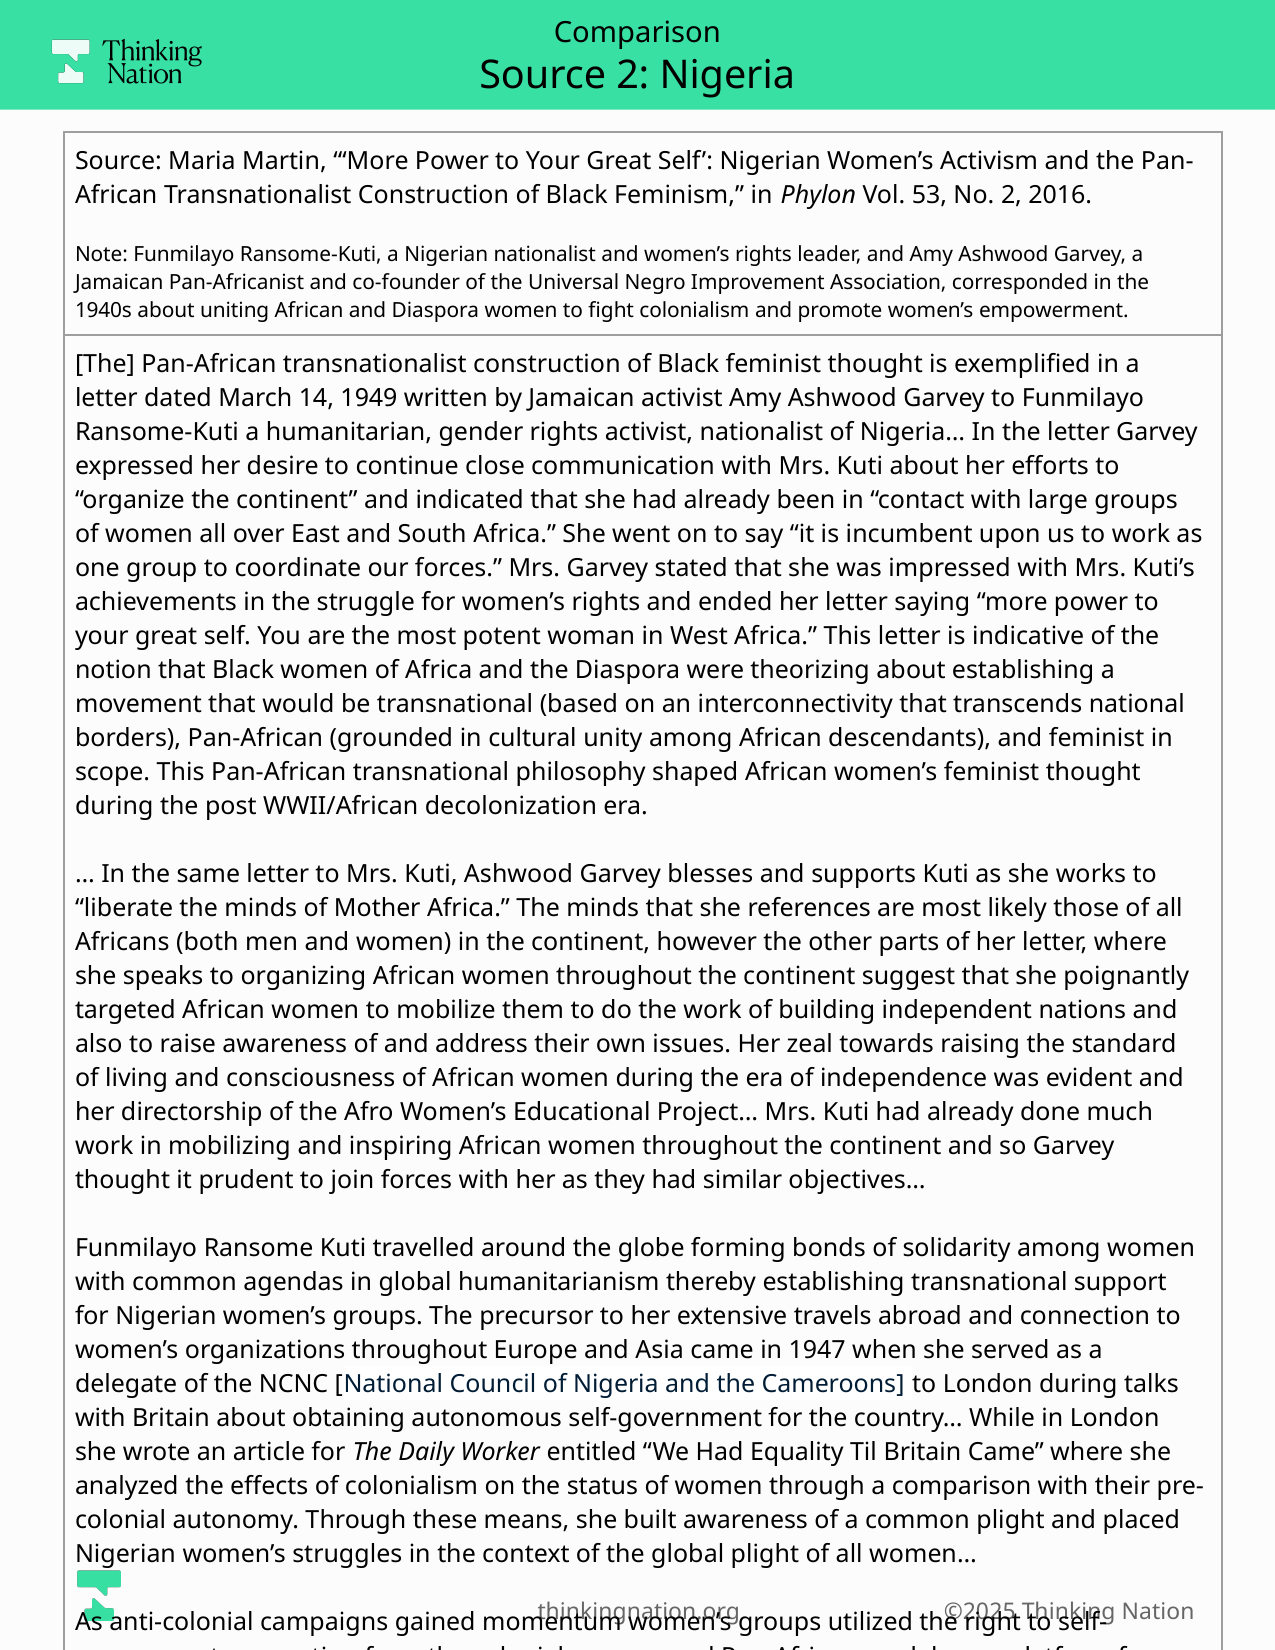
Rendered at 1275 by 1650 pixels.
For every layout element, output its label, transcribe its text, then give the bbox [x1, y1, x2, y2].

picture [63, 1560, 134, 1631]
table_header Source: Maria Martin, “‘More Power to Your Great Self’: Nigerian Women’s Activism and the Pan-African Transnationalist Construction of Black Feminism,” in Phylon Vol. 53, No. 2, 2016. Note: Funmilayo Ransome-Kuti, a Nigerian nationalist and women’s rights leader, and Amy Ashwood Garvey, a Jamaican Pan-Africanist and co-founder of the Universal Negro Improvement Association, corresponded in the 1940s about uniting African and Diaspora women to fight colonialism and promote women’s empowerment. [65, 133, 1221, 334]
text_box Comparison Source 2: Nigeria [0, 0, 1275, 110]
table_cell [The] Pan-African transnationalist construction of Black feminist thought is exemplified in a letter dated March 14, 1949 written by Jamaican activist Amy Ashwood Garvey to Funmilayo Ransome-Kuti a humanitarian, gender rights activist, nationalist of Nigeria… In the letter Garvey expressed her desire to continue close communication with Mrs. Kuti about her efforts to “organize the continent” and indicated that she had already been in “contact with large groups of women all over East and South Africa.” She went on to say “it is incumbent upon us to work as one group to coordinate our forces.” Mrs. Garvey stated that she was impressed with Mrs. Kuti’s achievements in the struggle for women’s rights and ended her letter saying “more power to your great self. You are the most potent woman in West Africa.” This letter is indicative of the notion that Black women of Africa and the Diaspora were theorizing about establishing a movement that would be transnational (based on an interconnectivity that transcends national borders), Pan-African (grounded in cultural unity among African descendants), and feminist in scope. This Pan-African transnational philosophy shaped African women’s feminist thought during the post WWII/African decolonization era. … In the same letter to Mrs. Kuti, Ashwood Garvey blesses and supports Kuti as she works to “liberate the minds of Mother Africa.” The minds that she references are most likely those of all Africans (both men and women) in the continent, however the other parts of her letter, where she speaks to organizing African women throughout the continent suggest that she poignantly targeted African women to mobilize them to do the work of building independent nations and also to raise awareness of and address their own issues. Her zeal towards raising the standard of living and consciousness of African women during the era of independence was evident and her directorship of the Afro Women’s Educational Project… Mrs. Kuti had already done much work in mobilizing and inspiring African women throughout the continent and so Garvey thought it prudent to join forces with her as they had similar objectives… Funmilayo Ransome Kuti travelled around the globe forming bonds of solidarity among women with common agendas in global humanitarianism thereby establishing transnational support for Nigerian women’s groups. The precursor to her extensive travels abroad and connection to women’s organizations throughout Europe and Asia came in 1947 when she served as a delegate of the NCNC [National Council of Nigeria and the Cameroons] to London during talks with Britain about obtaining autonomous self-government for the country… While in London she wrote an article for The Daily Worker entitled “We Had Equality Til Britain Came” where she analyzed the effects of colonialism on the status of women through a comparison with their pre-colonial autonomy. Through these means, she built awareness of a common plight and placed Nigerian women’s struggles in the context of the global plight of all women… As anti-colonial campaigns gained momentum women’s groups utilized the right to self-government, separation from the colonial powers, and Pan-African models as a platform for achieving women’s empowerment as well. [65, 336, 1221, 1650]
picture [35, 25, 207, 97]
